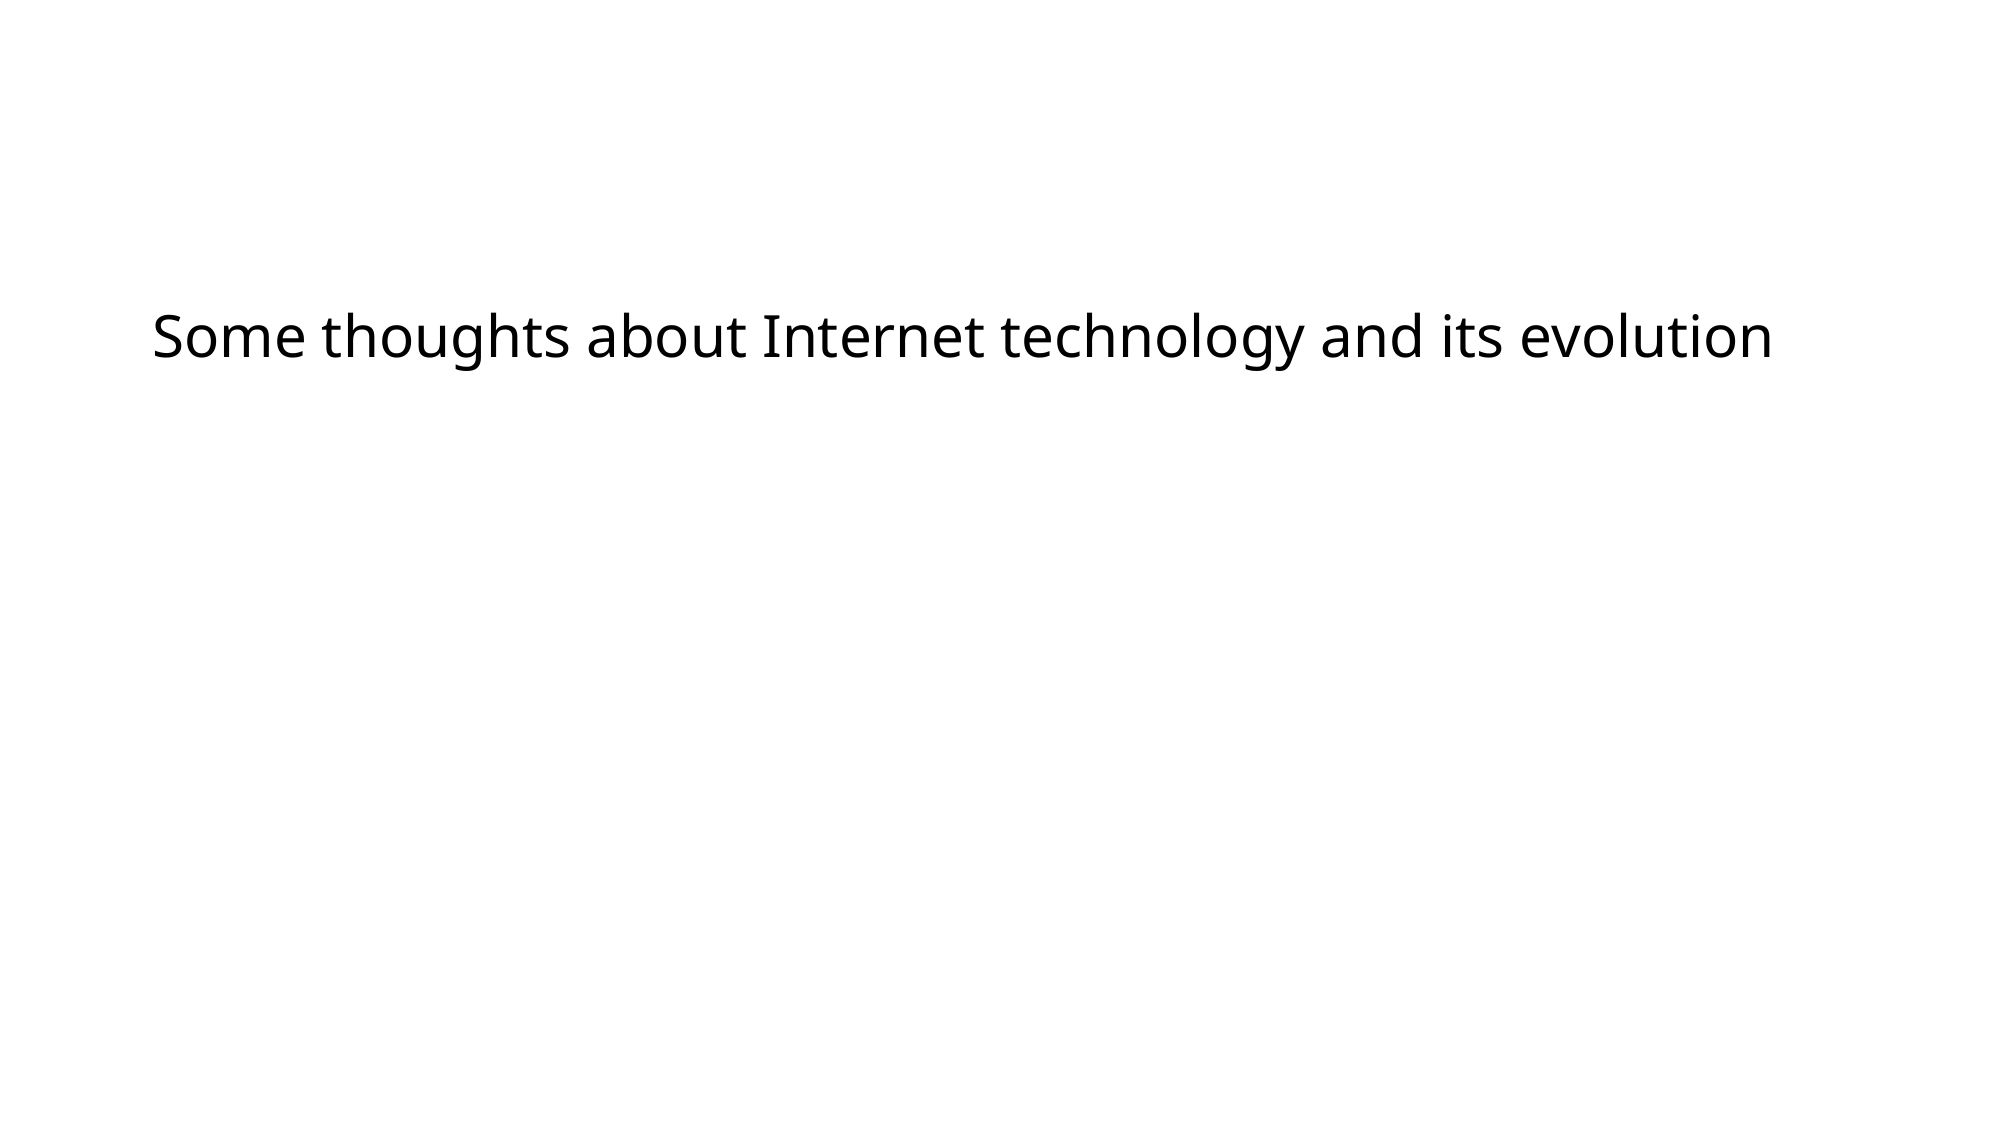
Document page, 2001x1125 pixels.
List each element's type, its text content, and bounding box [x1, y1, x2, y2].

list Some thoughts about Internet technology and its evolution [137, 299, 1863, 1014]
